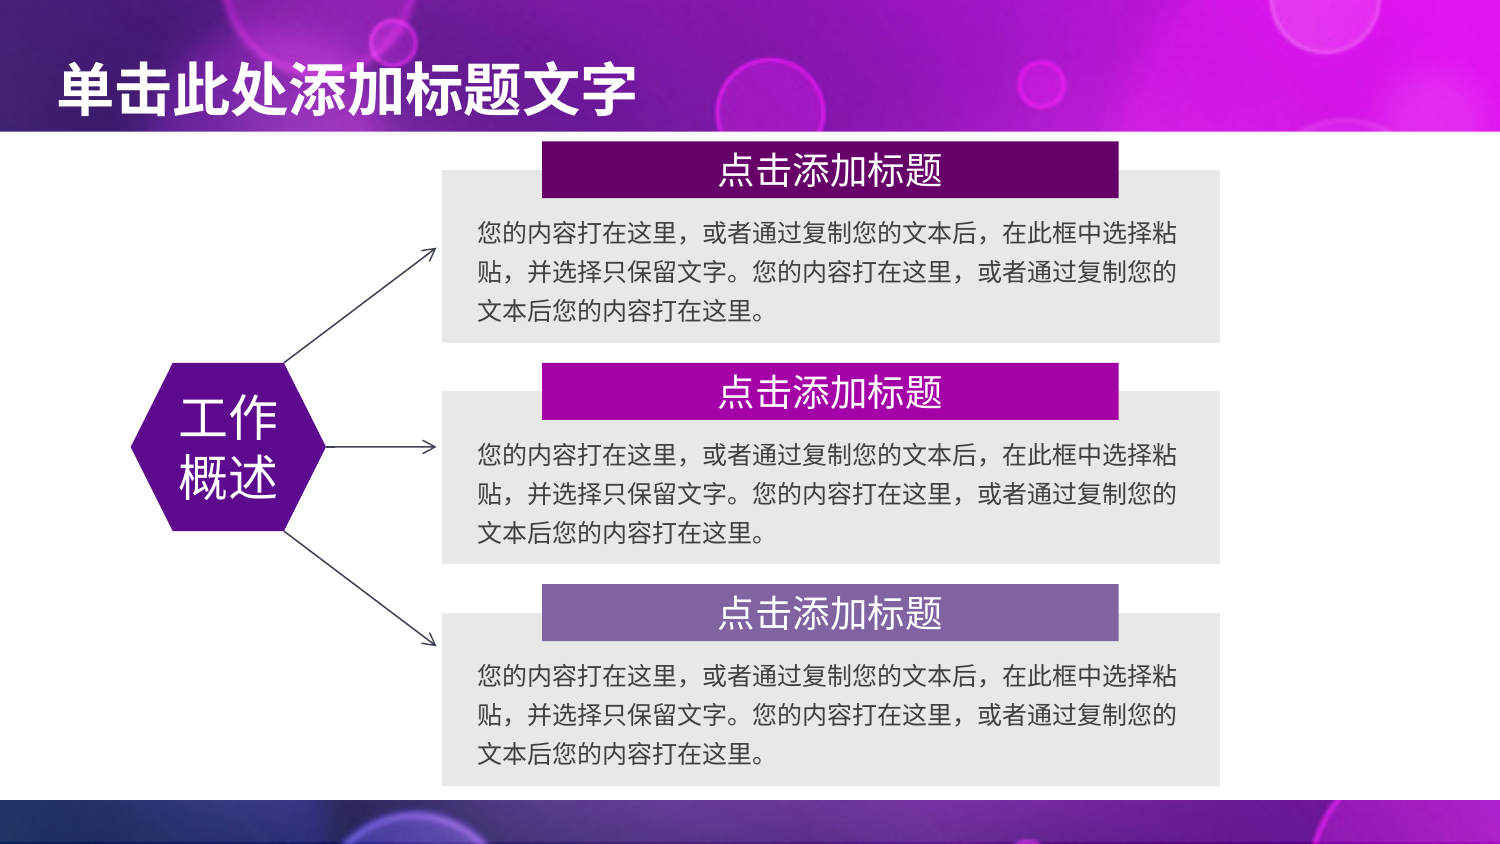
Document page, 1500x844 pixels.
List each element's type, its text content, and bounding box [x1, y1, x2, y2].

text_box [438, 387, 1224, 569]
text_box 您的内容打在这里，或者通过复制您的文本后，在此框中选择粘贴，并选择只保留文字。您的内容打在这里，或者通过复制您的文本后您的内容打在这里。 [466, 424, 1211, 553]
text_box 您的内容打在这里，或者通过复制您的文本后，在此框中选择粘贴，并选择只保留文字。您的内容打在这里，或者通过复制您的文本后您的内容打在这里。 [466, 203, 1211, 332]
text_box [438, 608, 1224, 790]
picture [0, 0, 1500, 131]
picture [0, 800, 1500, 844]
text_box 工作概述 [128, 360, 328, 534]
text_box 点击添加标题 [540, 582, 1121, 643]
text_box [438, 166, 1224, 347]
text_box 点击添加标题 [540, 361, 1121, 422]
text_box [283, 247, 437, 363]
text_box 点击添加标题 [540, 139, 1121, 200]
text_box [283, 530, 437, 647]
text_box 您的内容打在这里，或者通过复制您的文本后，在此框中选择粘贴，并选择只保留文字。您的内容打在这里，或者通过复制您的文本后您的内容打在这里。 [466, 646, 1211, 775]
